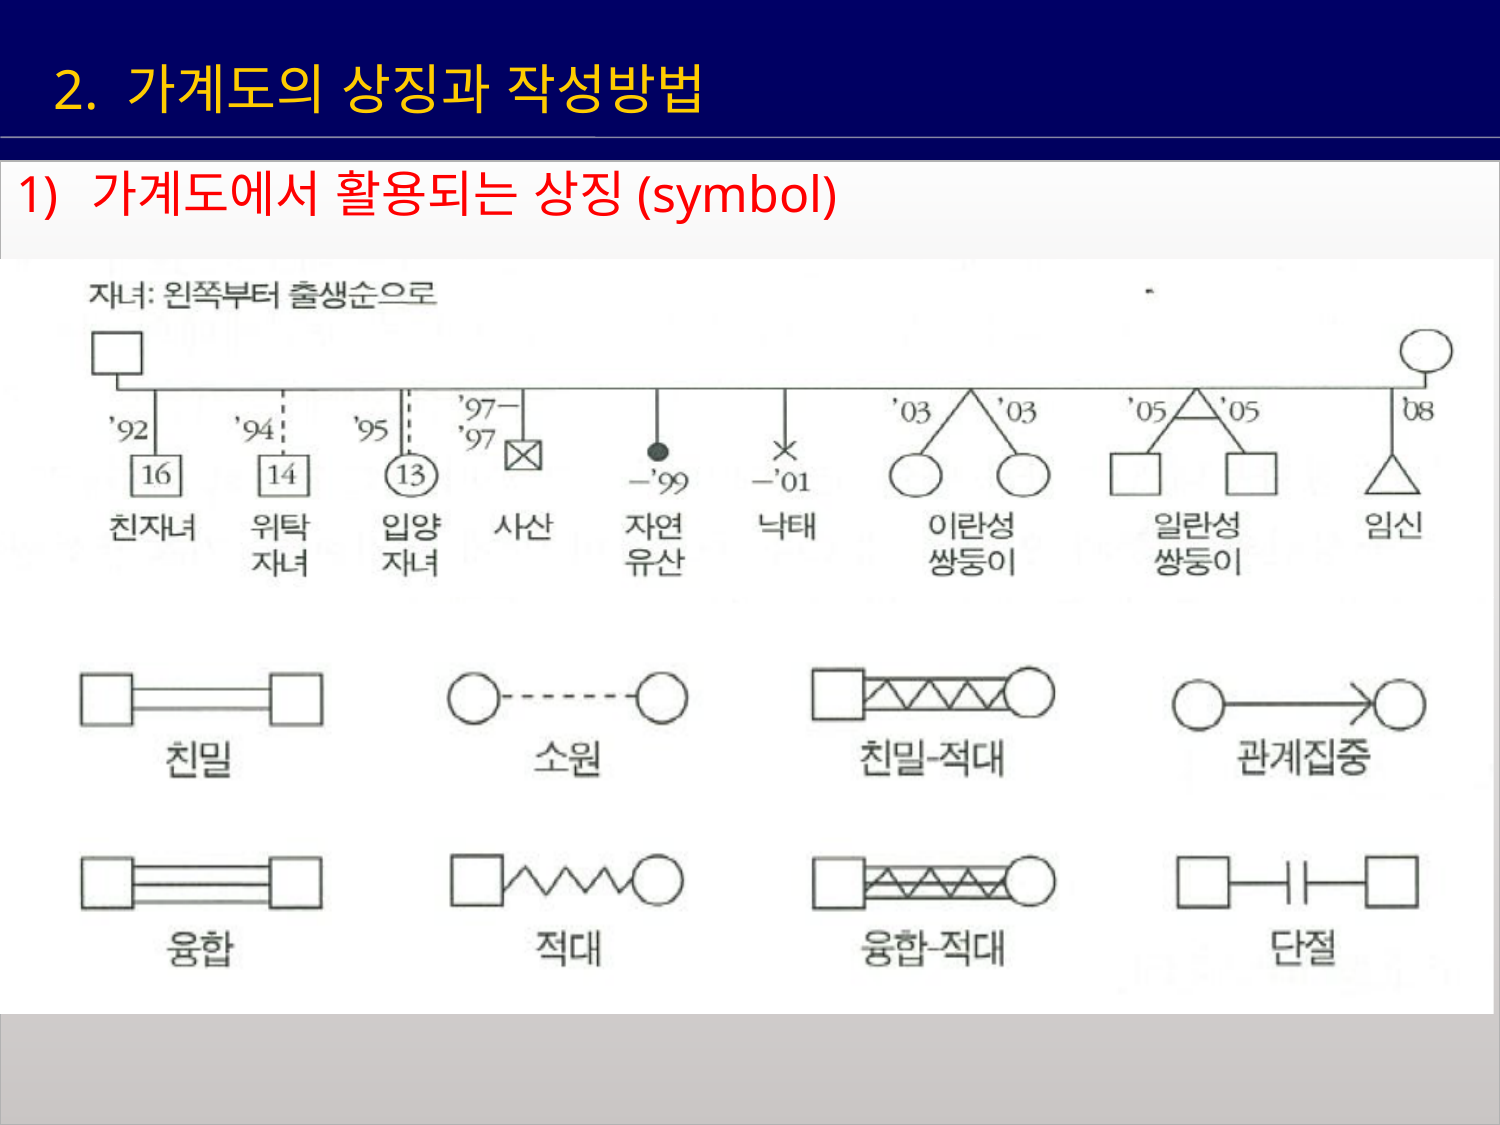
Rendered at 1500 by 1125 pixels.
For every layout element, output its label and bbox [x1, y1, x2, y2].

text_box [0, 0, 1500, 1125]
